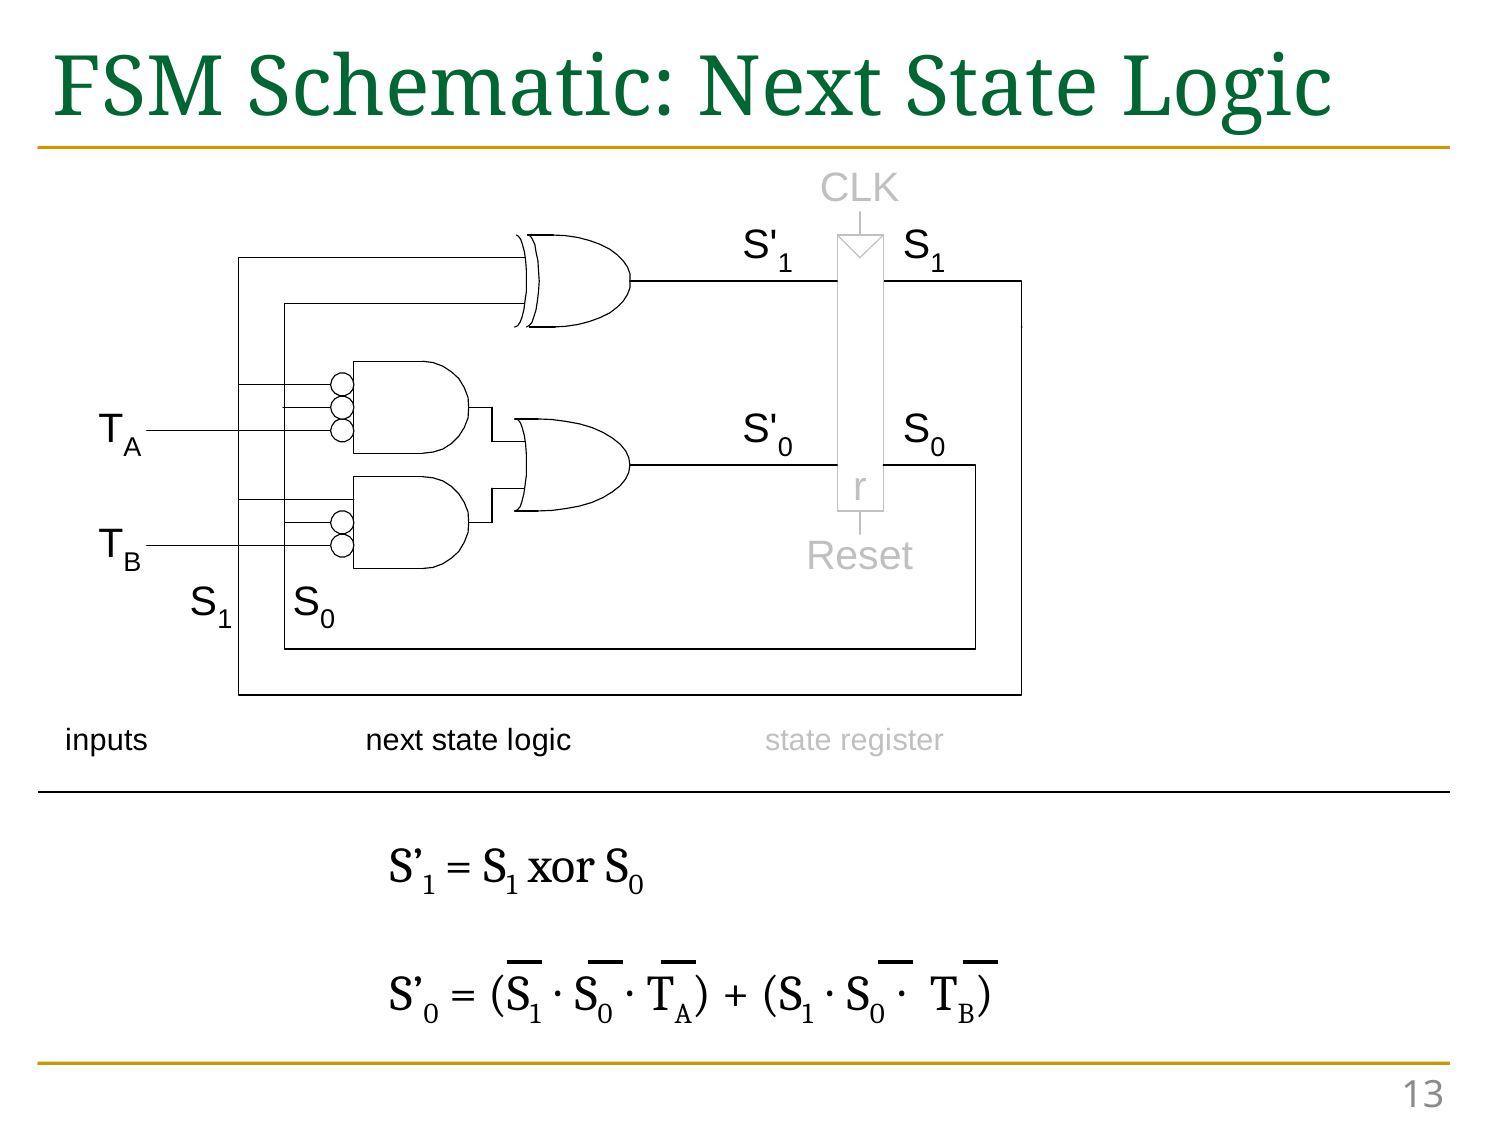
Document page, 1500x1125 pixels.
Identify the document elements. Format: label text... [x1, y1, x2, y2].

text_box S’1 = S1 xor S0 S’0 = (S1 ∙ S0 ∙ TA) + (S1 ∙ S0 ∙ TB) [375, 824, 1287, 1037]
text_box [37, 137, 1028, 791]
title FSM Schematic: Next State Logic [37, 24, 1450, 200]
slide_number 13 [1121, 1066, 1460, 1125]
